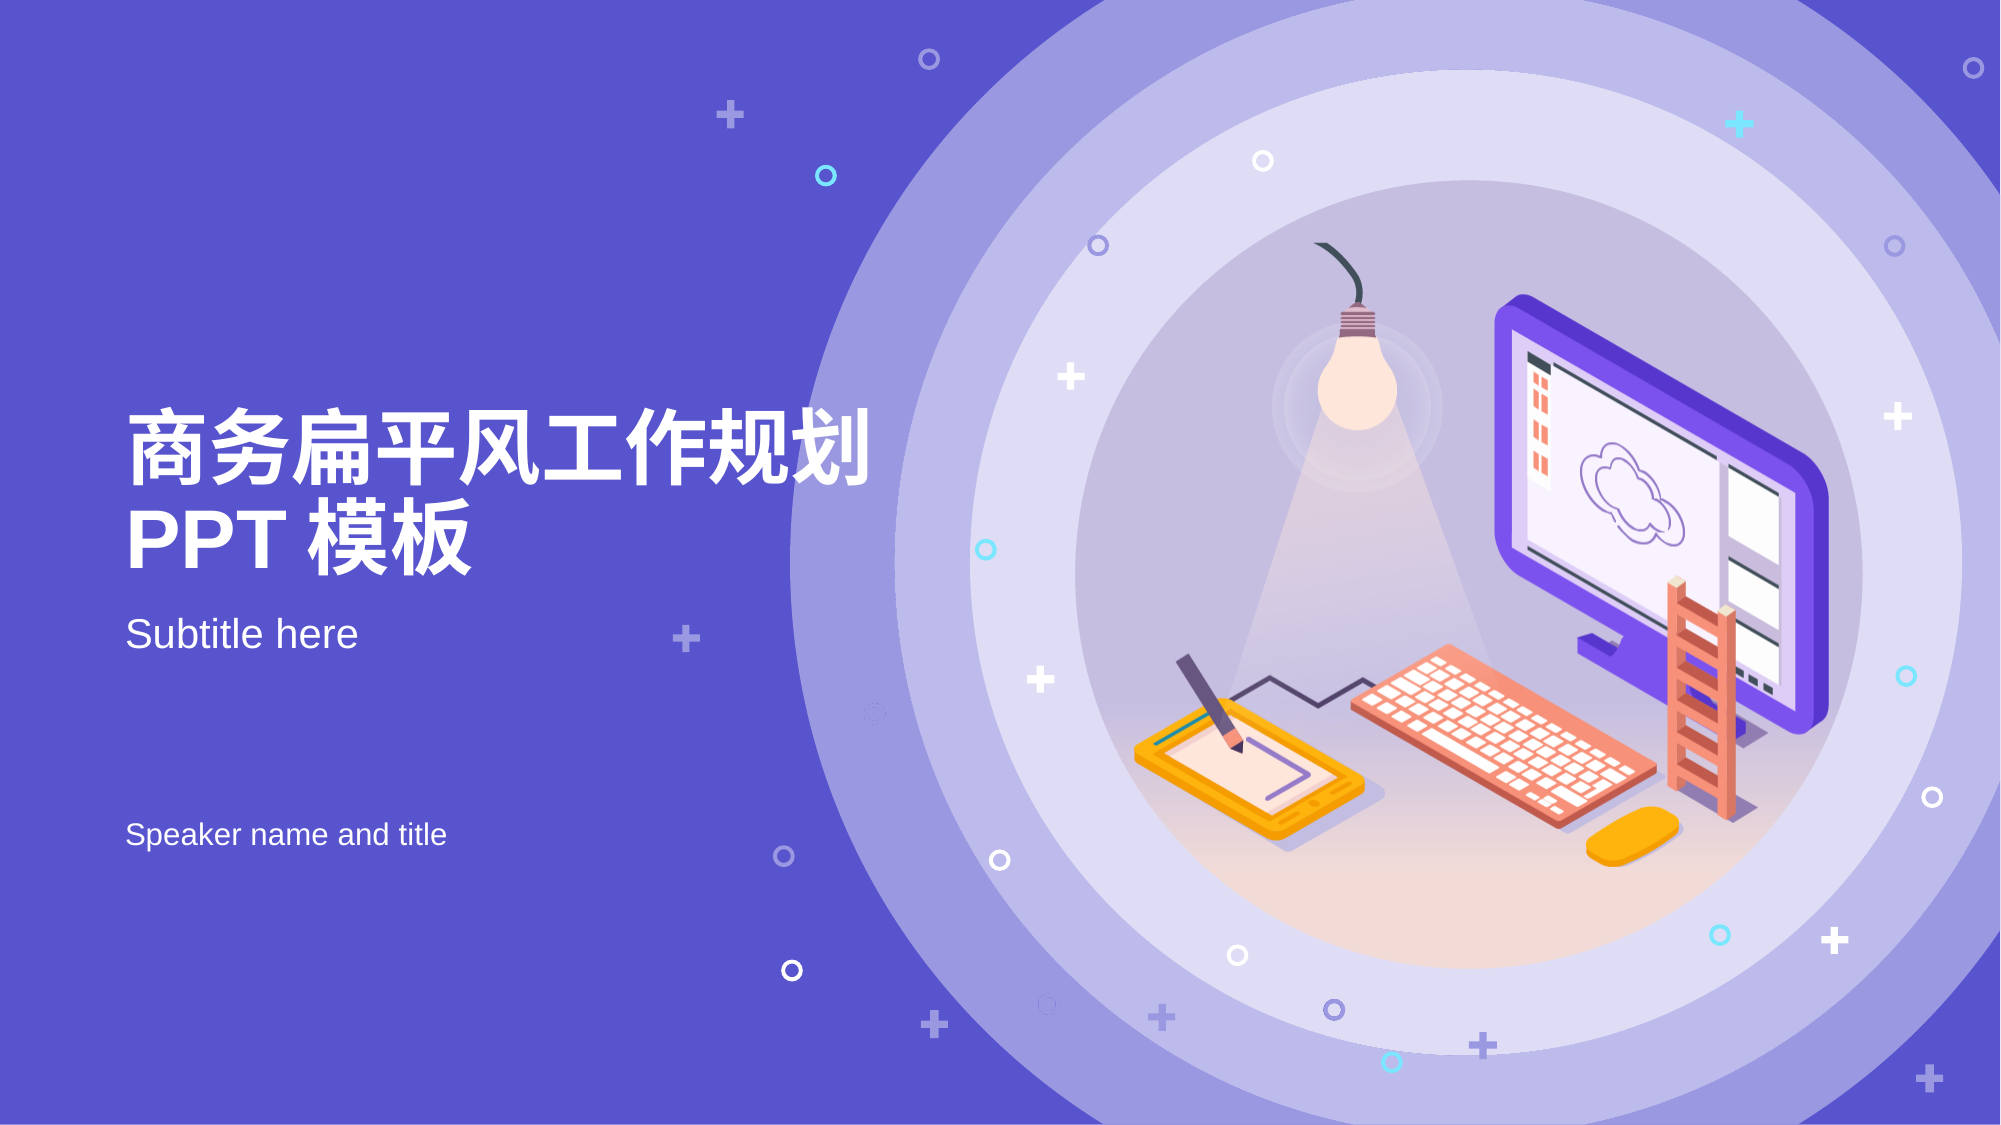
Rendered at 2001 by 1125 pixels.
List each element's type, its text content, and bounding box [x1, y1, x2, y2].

title 商务扁平风工作规划PPT模板 [109, 404, 938, 589]
picture [1075, 180, 1863, 969]
list Speaker name and title [109, 810, 938, 860]
subtitle Subtitle here [109, 589, 938, 681]
